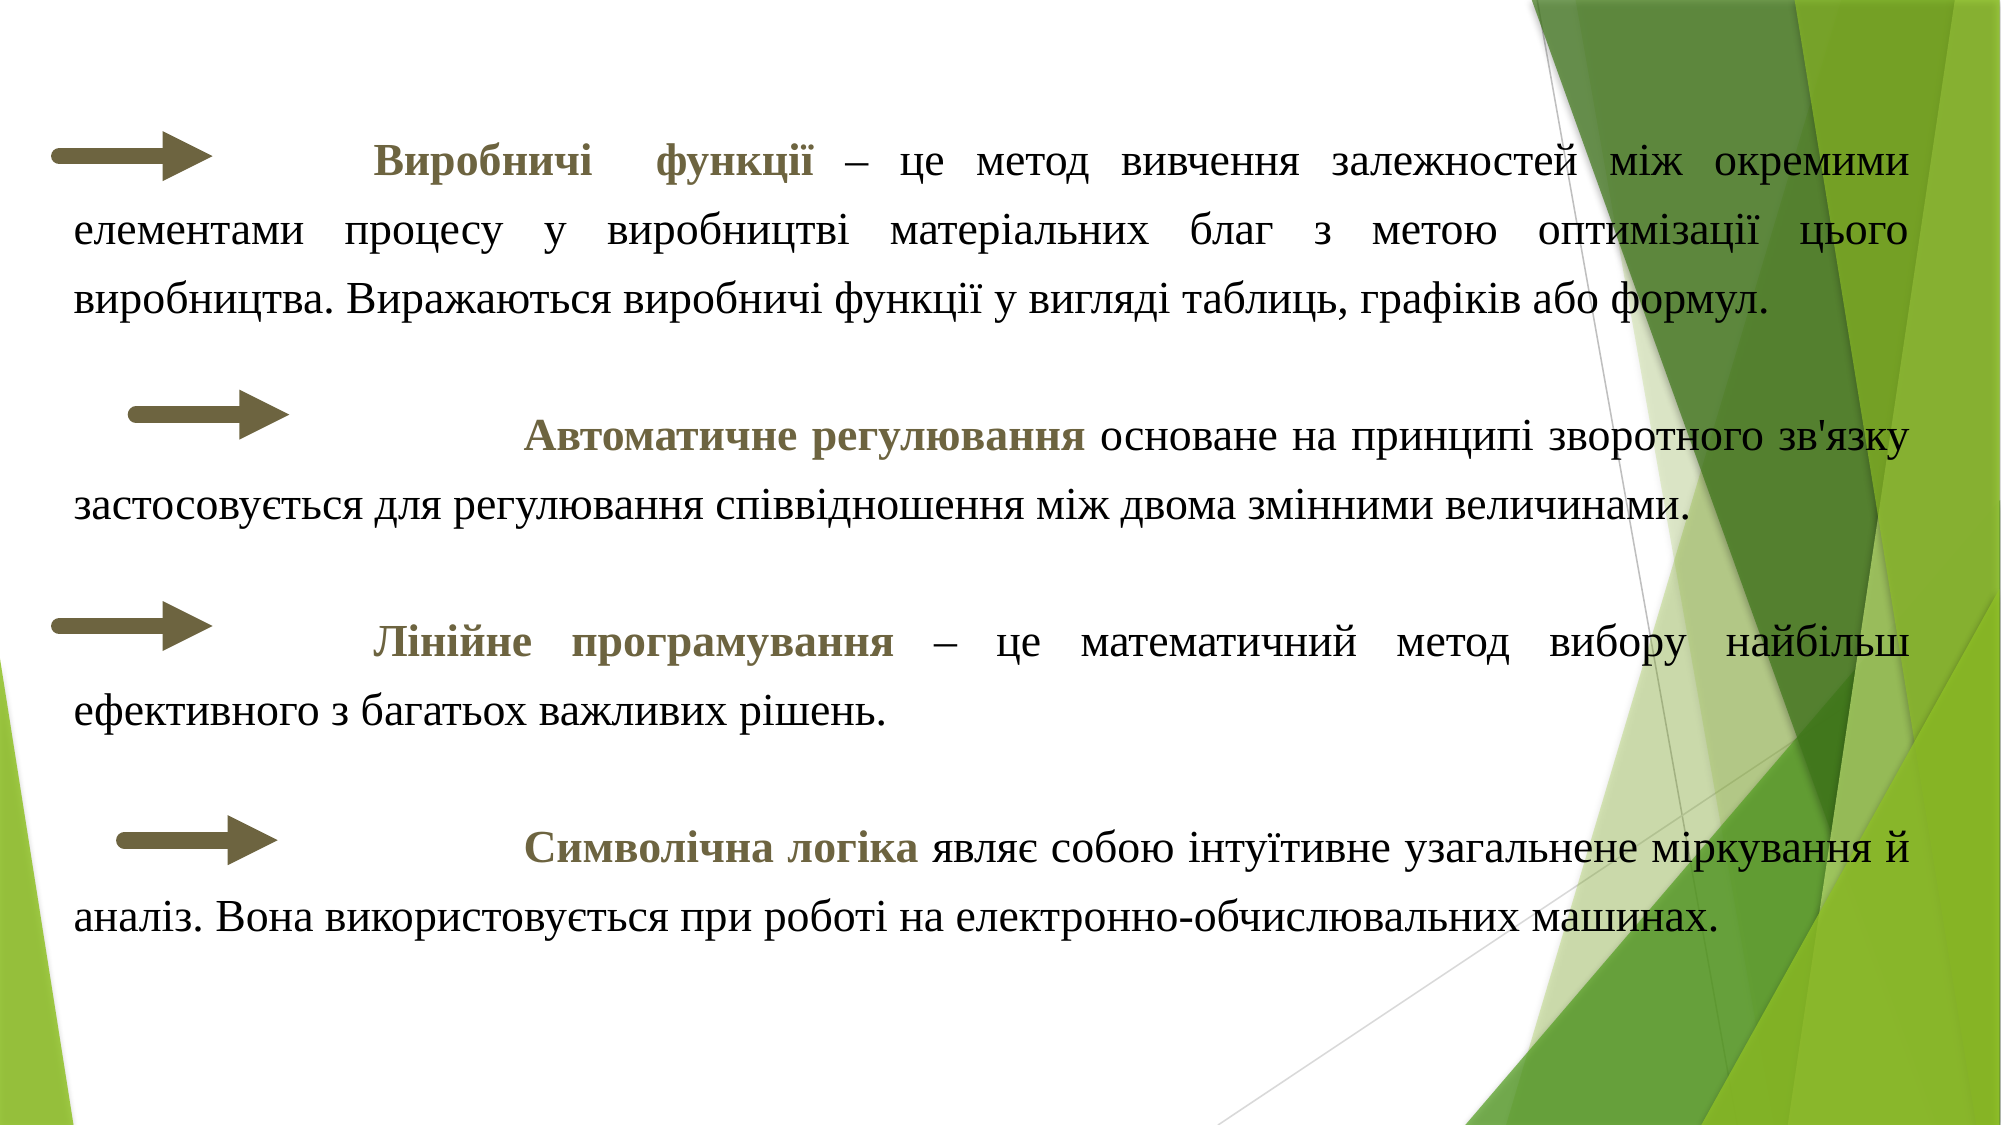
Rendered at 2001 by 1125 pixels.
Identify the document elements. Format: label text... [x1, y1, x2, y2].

text_box Виробничі функції – це метод вивчення залежностей між окремими елементами процесу у виробництві матеріальних благ з метою оптимізації цього виробництва. Виражаються виробничі функції у вигляді таблиць, графіків або формул. Автоматичне регулювання основане на принципі зворотного зв'язку застосовується для регулювання співвідношення між двома змінними величинами. Лінійне програмування – це математичний метод вибору найбільш ефективного з багатьох важливих рішень. Символічна логіка являє собою інтуїтивне узагальнене міркування й аналіз. Вона використовується при роботі на електронно-обчислювальних машинах. [58, 108, 1926, 948]
